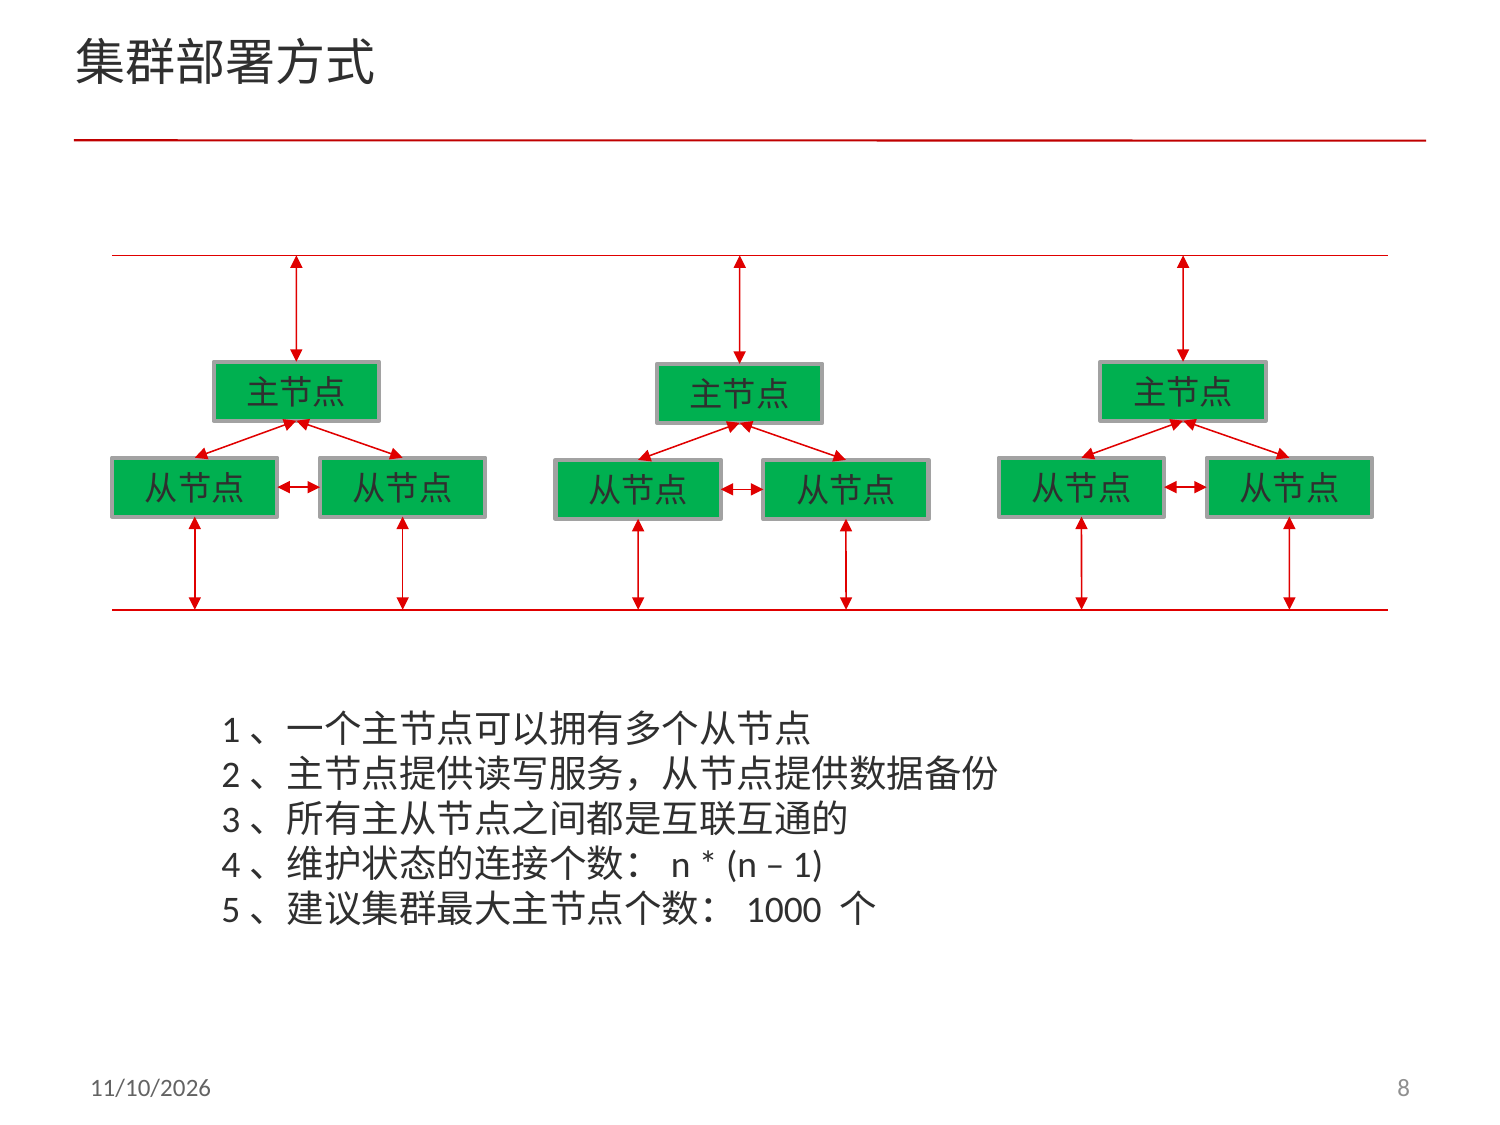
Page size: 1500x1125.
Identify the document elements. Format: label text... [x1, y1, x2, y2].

text_box 主节点 [212, 360, 381, 419]
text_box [1081, 420, 1181, 458]
text_box 从节点 [553, 458, 723, 521]
text_box 从节点 [997, 456, 1166, 519]
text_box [637, 422, 738, 461]
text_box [1182, 420, 1290, 458]
text_box 从节点 [110, 456, 279, 519]
text_box 从节点 [761, 458, 931, 521]
text_box 主节点 [1098, 360, 1268, 419]
text_box 主节点 [655, 362, 824, 421]
text_box 从节点 [318, 456, 487, 519]
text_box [739, 422, 847, 461]
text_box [296, 420, 403, 458]
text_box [194, 420, 295, 458]
text_box 1、一个主节点可以拥有多个从节点 2、主节点提供读写服务，从节点提供数据备份 3、所有主从节点之间都是互联互通的 4、维护状态的连接个数：n * (n – 1) 5、建议集群最大主节点个数：1000 个 [206, 698, 1247, 938]
text_box 从节点 [1205, 456, 1374, 519]
title 集群部署方式 [75, 30, 1235, 136]
